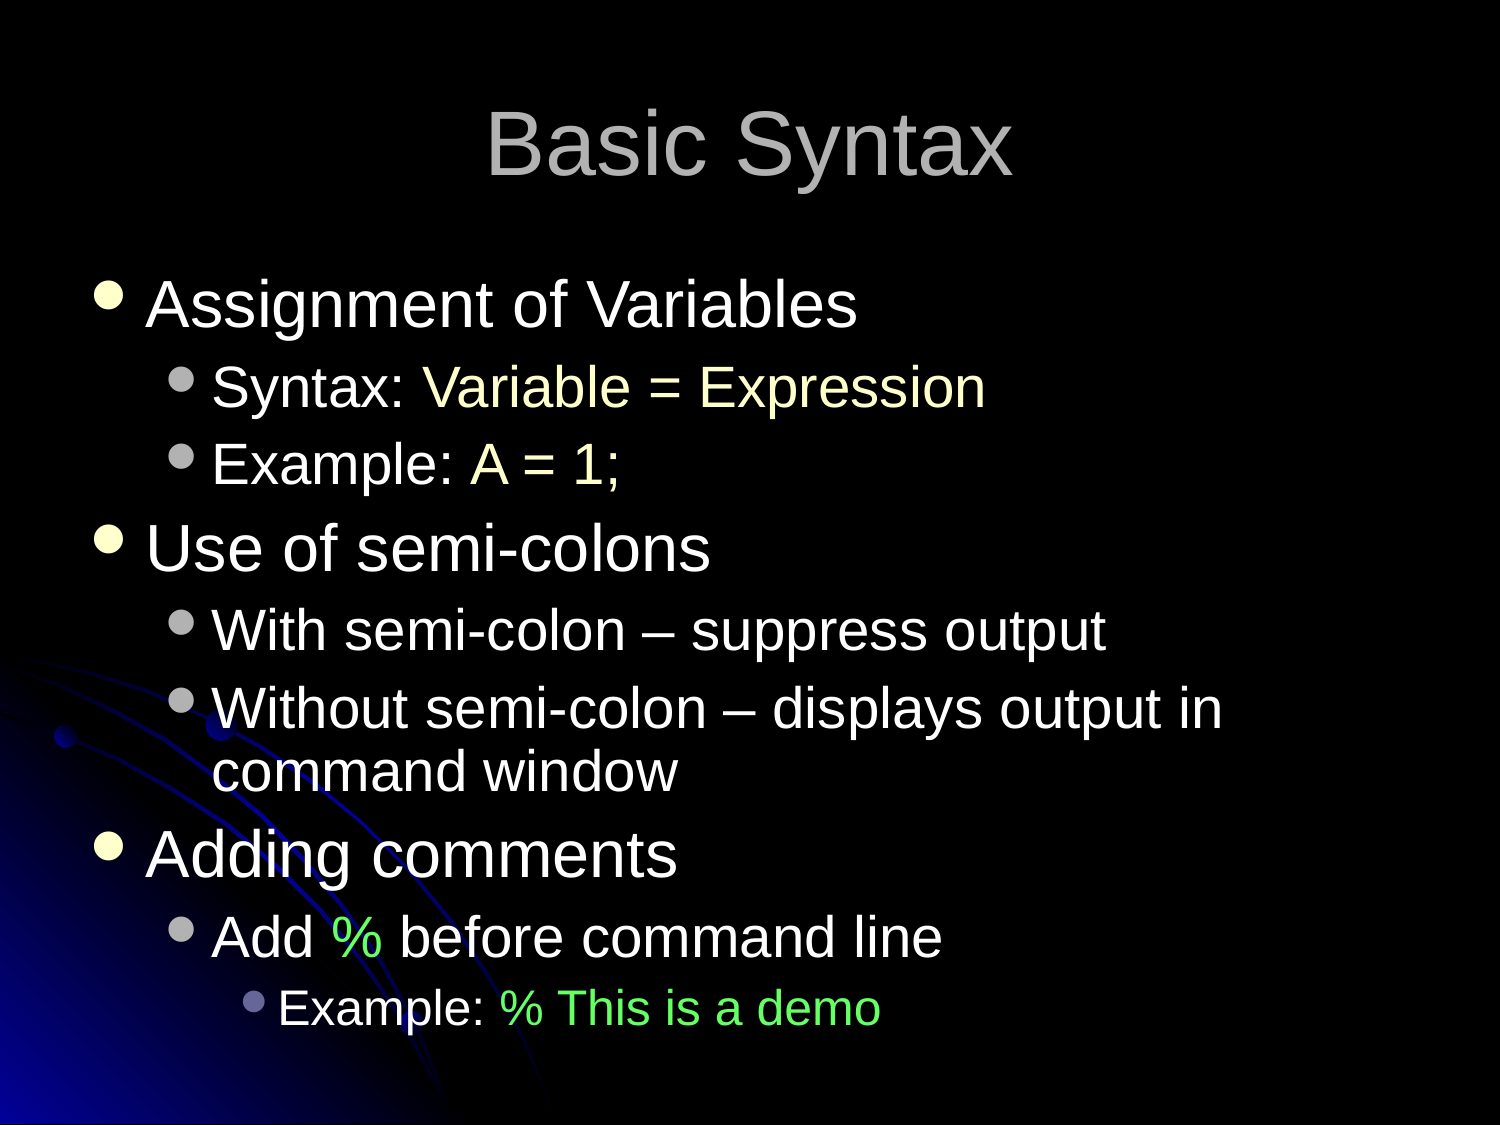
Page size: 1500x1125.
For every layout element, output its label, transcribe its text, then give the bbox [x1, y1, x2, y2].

title Basic Syntax [74, 45, 1426, 233]
list Assignment of Variables Syntax: Variable = Expression Example: A = 1; Use of semi-colons With semi-colon – suppress output Without semi-colon – displays output in command window Adding comments Add % before command line Example: % This is a demo [74, 262, 1426, 1125]
